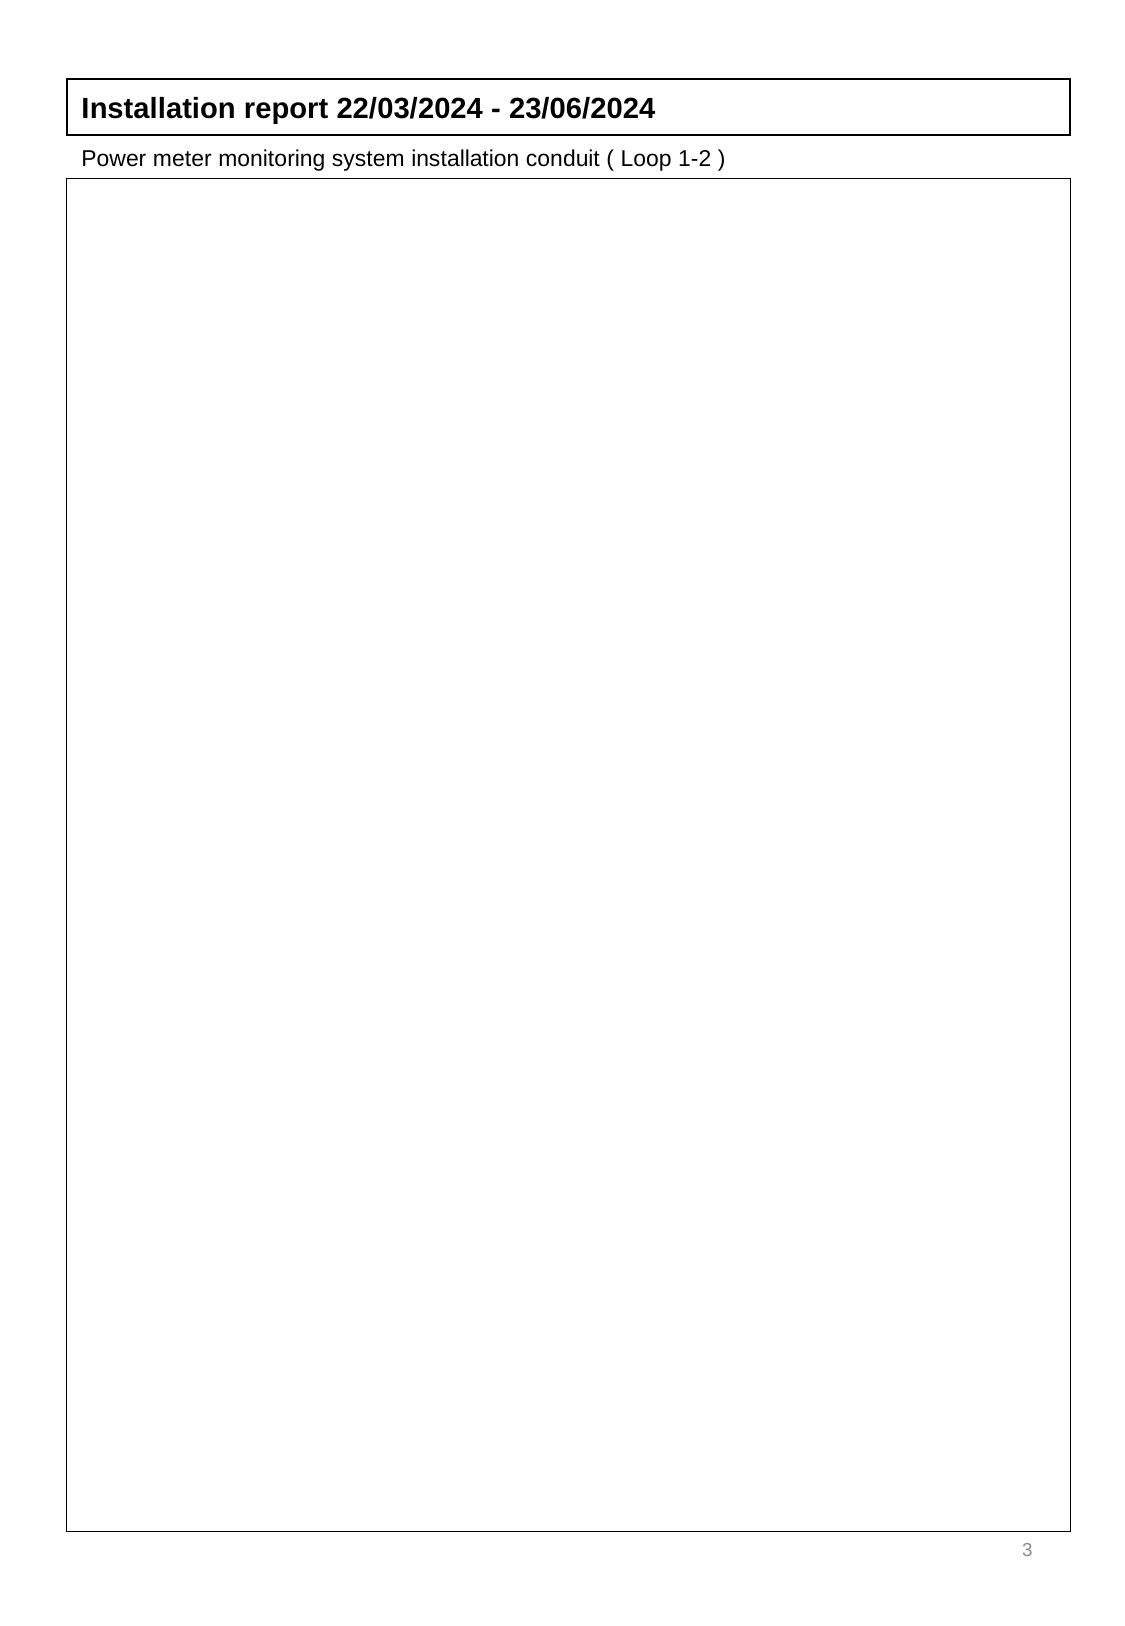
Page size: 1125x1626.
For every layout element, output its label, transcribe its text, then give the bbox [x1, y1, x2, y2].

text_box Installation report 22/03/2024 - 23/06/2024 [66, 78, 1071, 136]
text_box [66, 179, 1071, 1532]
slide_number 3 [794, 1532, 1048, 1593]
text_box Power meter monitoring system installation conduit ( Loop 1-2 ) [66, 136, 1071, 179]
